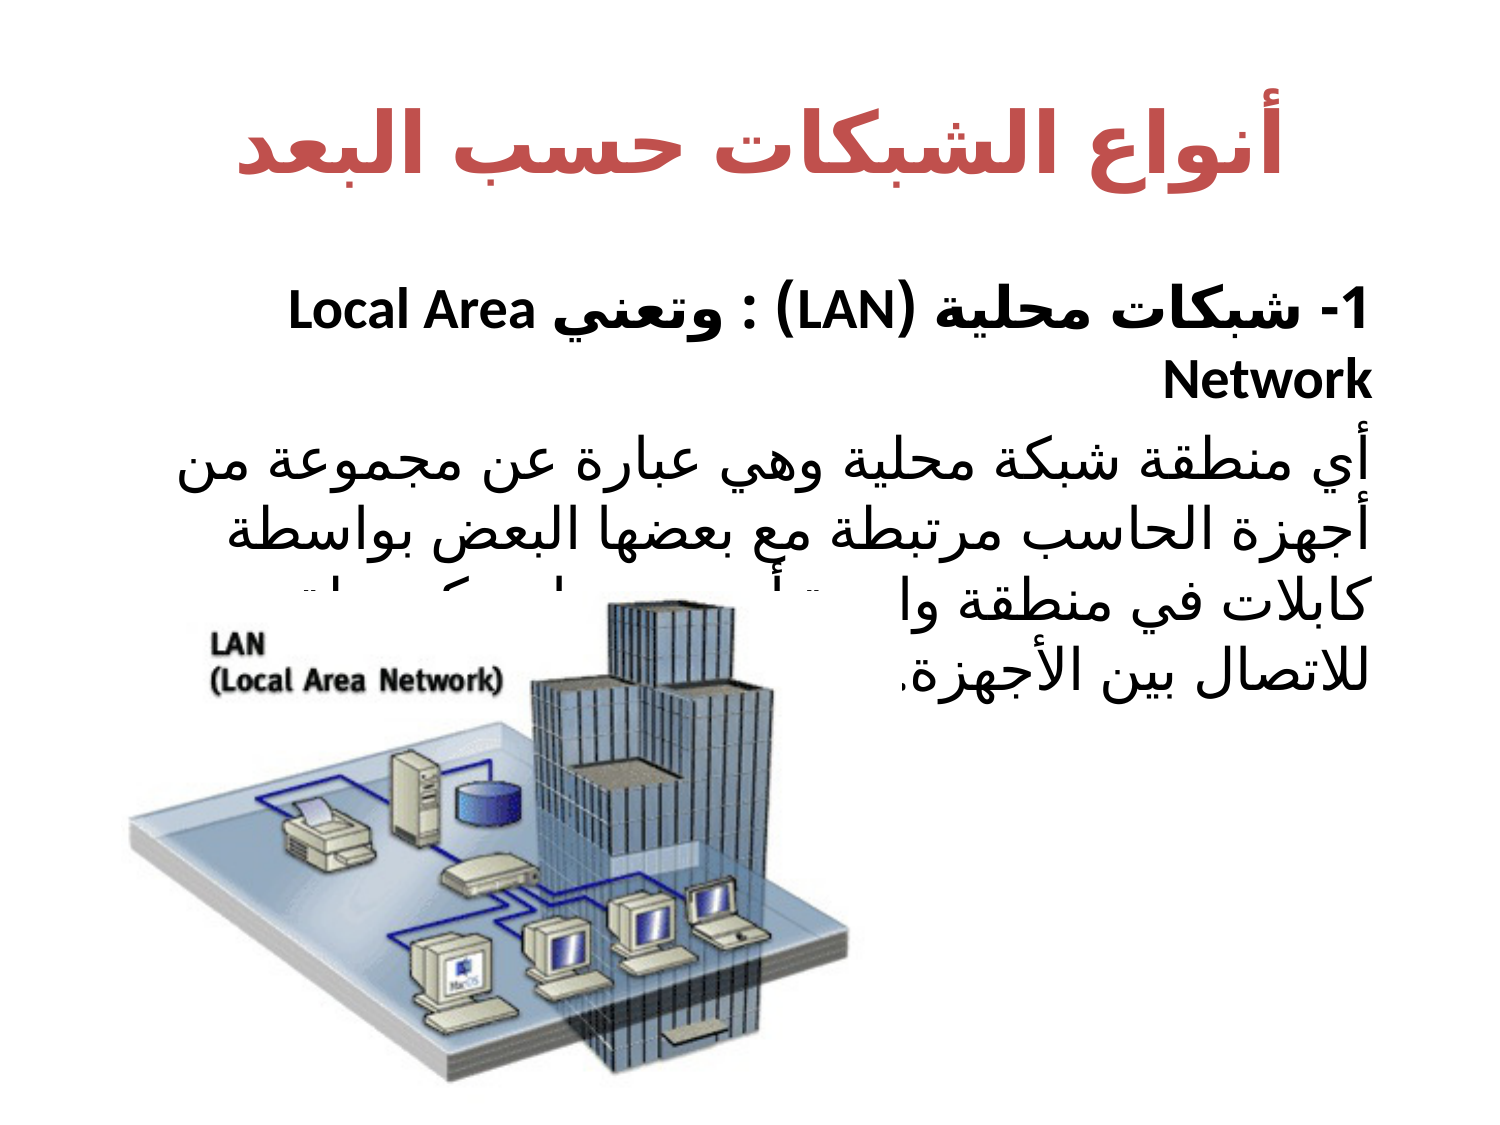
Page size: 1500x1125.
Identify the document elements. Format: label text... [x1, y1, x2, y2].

list 1- شبكات محلية (LAN) : وتعني Local Area Network أي منطقة شبكة محلية وهي عبارة عن مجموعة من أجهزة الحاسب مرتبطة مع بعضها البعض بواسطة كابلات في منطقة واحدة أو مبنى واحد كوسيلة للاتصال بين الأجهزة. [112, 262, 1388, 705]
title أنواع الشبكات حسب البعد [75, 45, 1425, 233]
picture [121, 591, 902, 1124]
